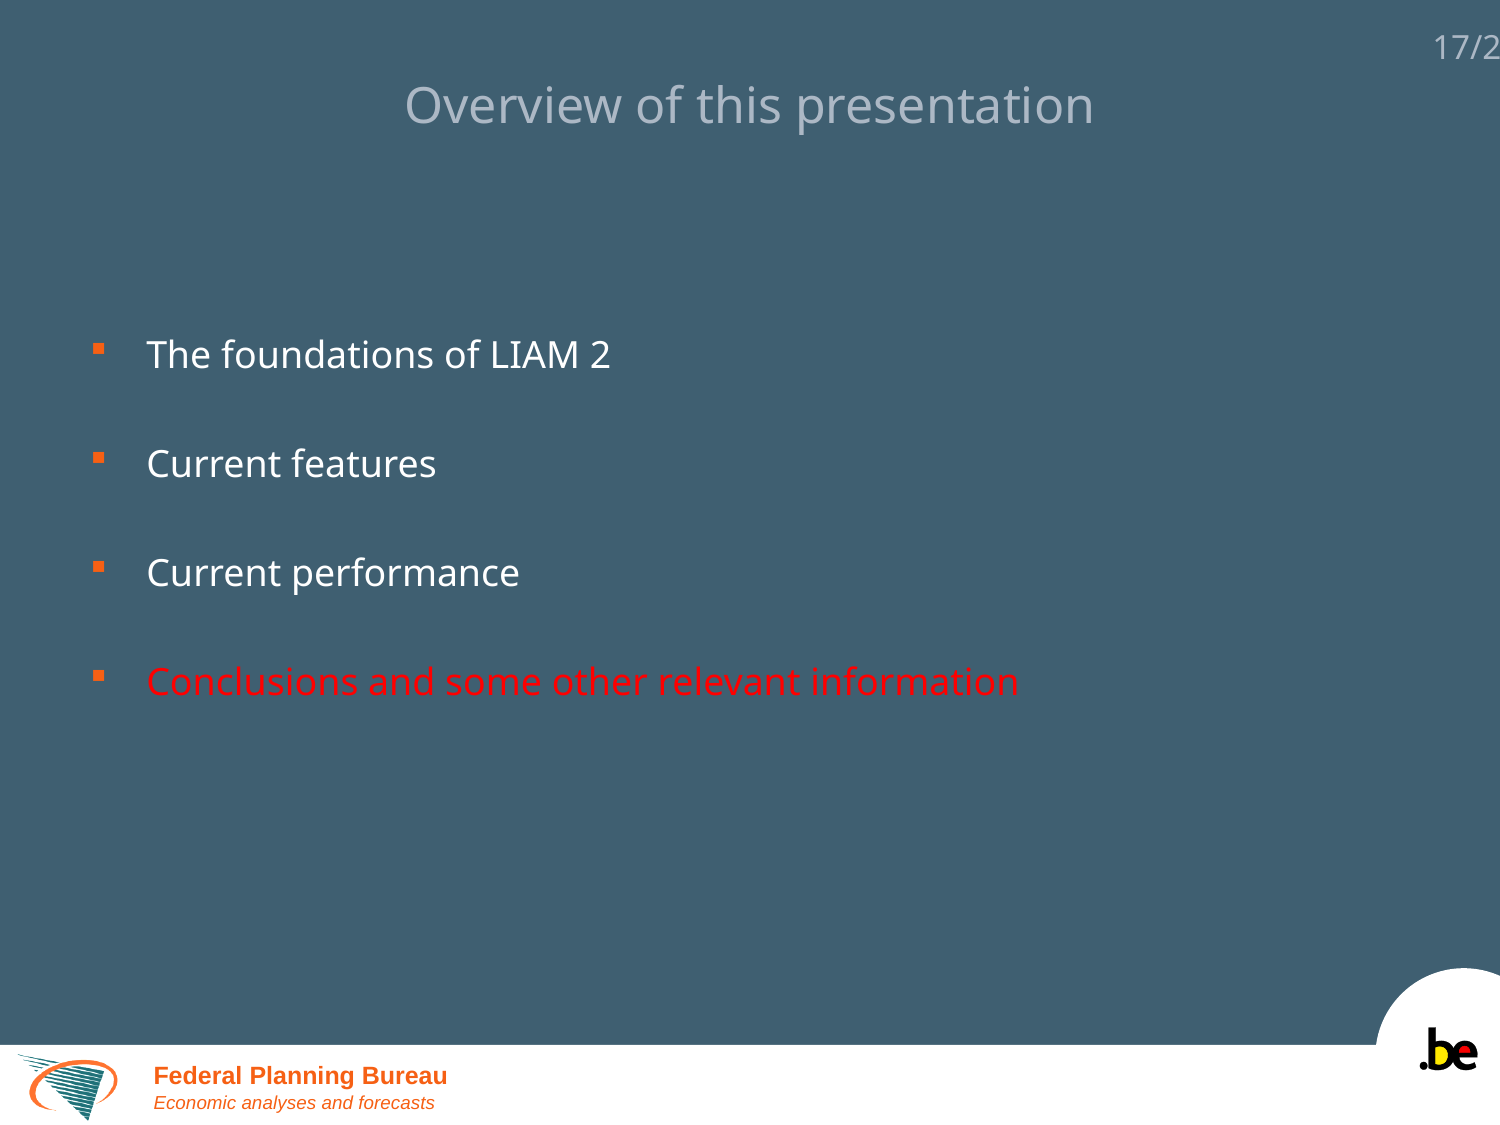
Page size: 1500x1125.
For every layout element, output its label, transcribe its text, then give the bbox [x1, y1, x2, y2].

list The foundations of LIAM 2 Current features Current performance Conclusions and some other relevant information [74, 278, 1426, 1001]
title Overview of this presentation [74, 30, 1426, 177]
